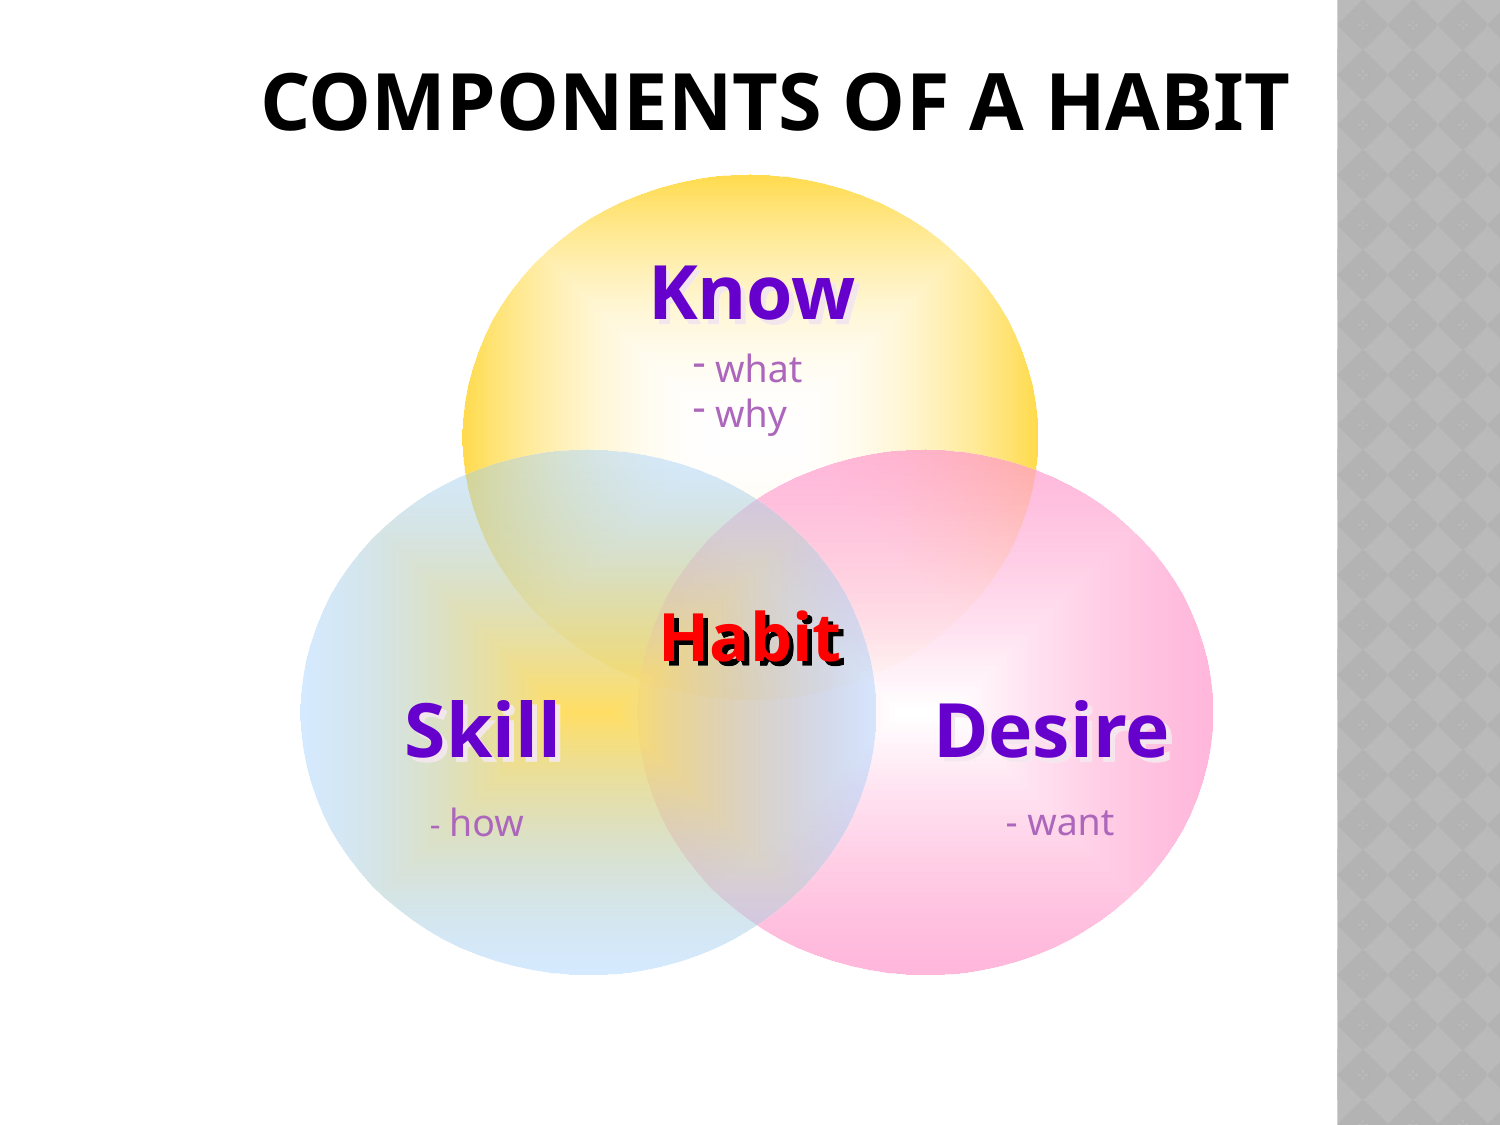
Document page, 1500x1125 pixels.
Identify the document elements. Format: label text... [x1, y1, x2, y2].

title Components of a Habit [252, 0, 1500, 147]
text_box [877, 449, 1213, 976]
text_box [299, 449, 876, 976]
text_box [462, 174, 1038, 447]
